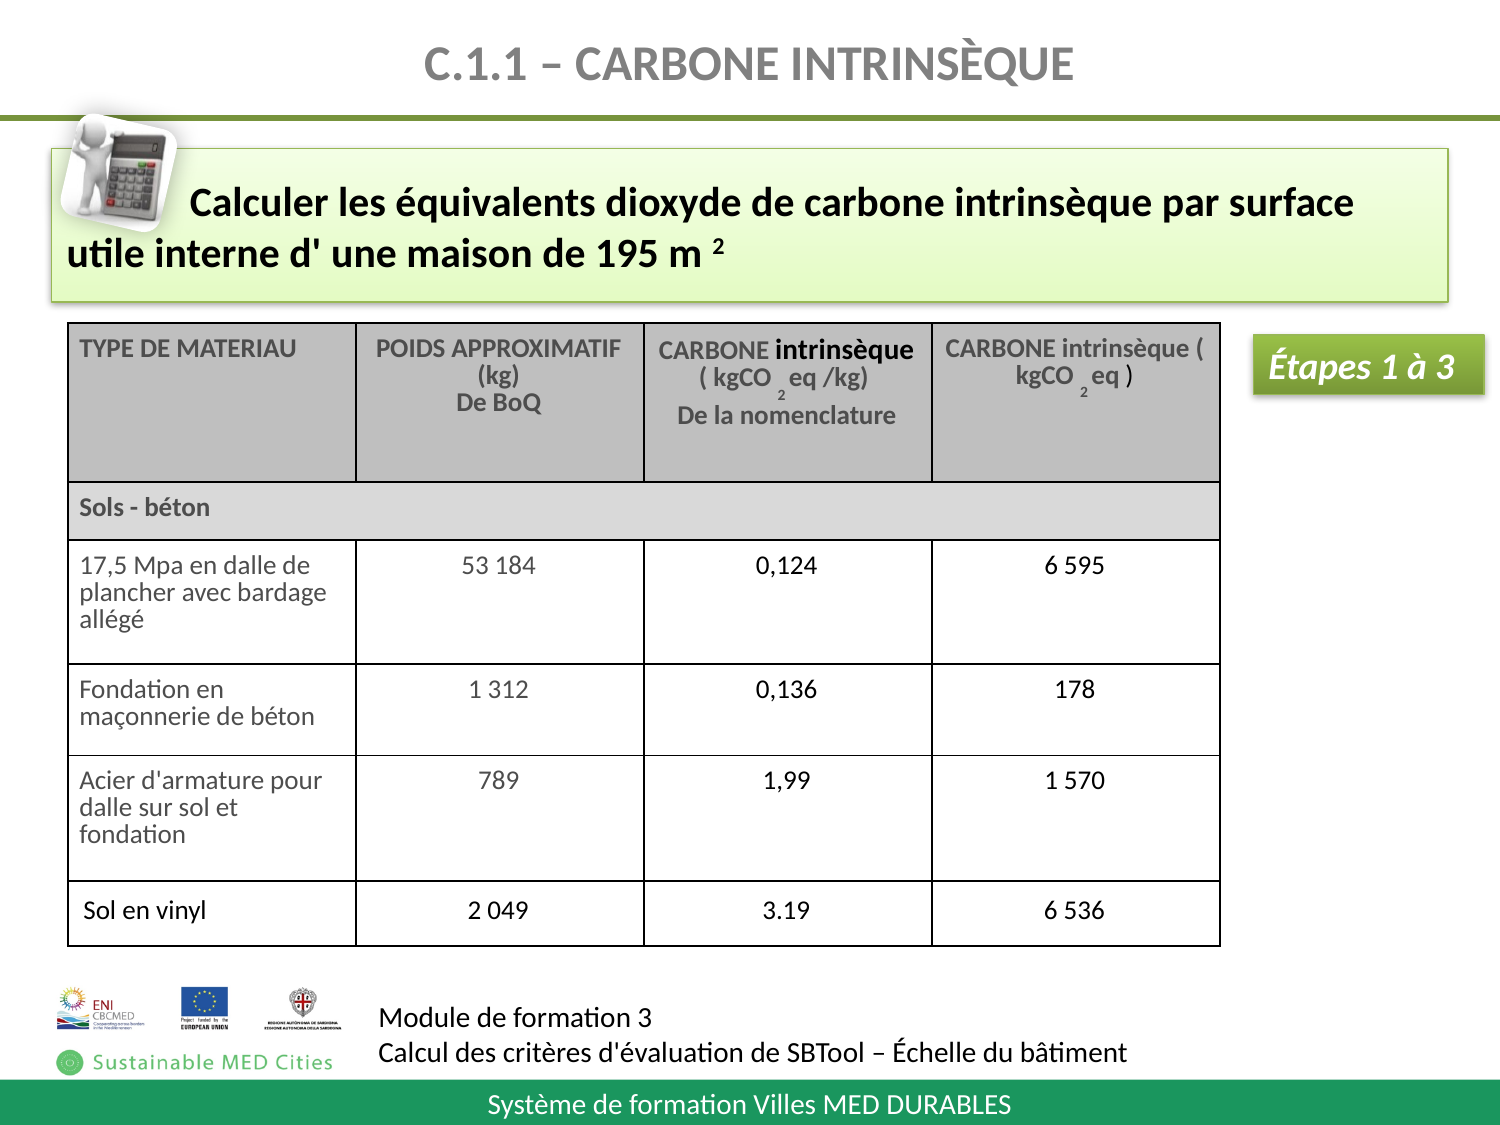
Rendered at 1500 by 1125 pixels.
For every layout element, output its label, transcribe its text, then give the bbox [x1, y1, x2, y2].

table_cell 6 595 [933, 541, 1219, 663]
table_cell 0,124 [645, 541, 931, 663]
table_cell Fondation en maçonnerie de béton [69, 665, 355, 755]
table_header CARBONE intrinsèque ( kgCO 2 eq ) [933, 324, 1219, 481]
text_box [0, 972, 1500, 1125]
table_cell 6 536 [933, 882, 1219, 945]
table_cell 789 [357, 756, 643, 880]
table_header POIDS APPROXIMATIF (kg) De BoQ [357, 324, 643, 481]
table_cell Acier d'armature pour dalle sur sol et fondation [69, 756, 355, 880]
table_cell 0,136 [645, 665, 931, 755]
text_box Étapes 1 à 3 [1253, 334, 1485, 395]
table_header TYPE DE MATERIAU [69, 324, 355, 481]
table_cell 2 049 [357, 882, 643, 945]
table_cell 1,99 [645, 756, 931, 880]
picture [81, 113, 120, 119]
table_cell Sol en vinyl [69, 882, 355, 945]
table_cell 178 [933, 665, 1219, 755]
table_cell 1 570 [933, 756, 1219, 880]
title C.1.1 – CARBONE INTRINSÈQUE [0, 0, 1500, 121]
table_cell 1 312 [357, 665, 643, 755]
table_cell 3.19 [645, 882, 931, 945]
table_cell Sols - béton [69, 483, 1219, 539]
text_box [51, 119, 1449, 303]
text_box [981, 114, 1012, 118]
table_cell 53 184 [357, 541, 643, 663]
table_header CARBONE intrinsèque ( kgCO 2 eq /kg) De la nomenclature [645, 324, 931, 481]
table_cell 17,5 Mpa en dalle de plancher avec bardage allégé [69, 541, 355, 663]
